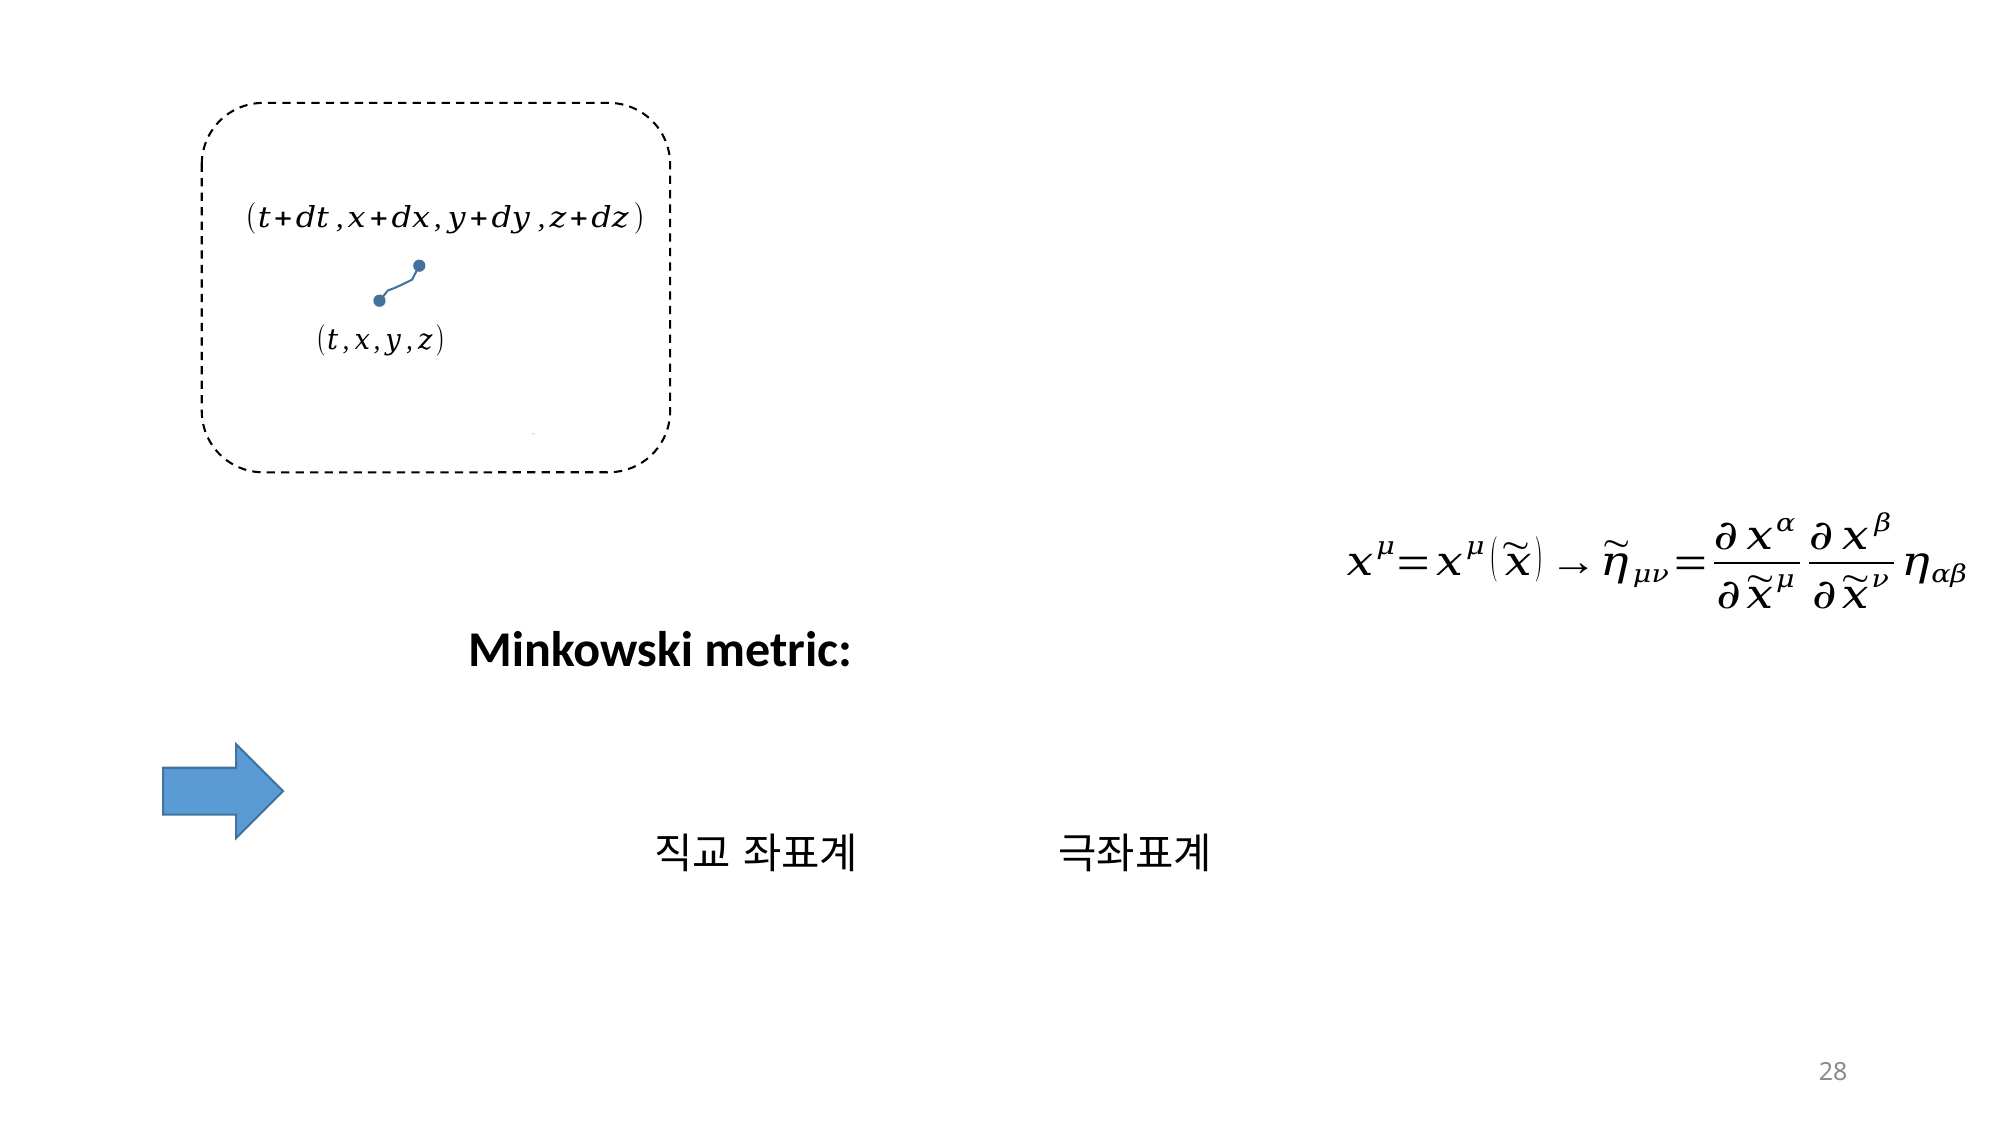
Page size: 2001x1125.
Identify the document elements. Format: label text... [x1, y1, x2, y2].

text_box [201, 102, 671, 473]
text_box [413, 223, 1633, 879]
text_box [373, 259, 426, 307]
slide_number 28 [1412, 1042, 1863, 1103]
text_box [162, 741, 285, 841]
